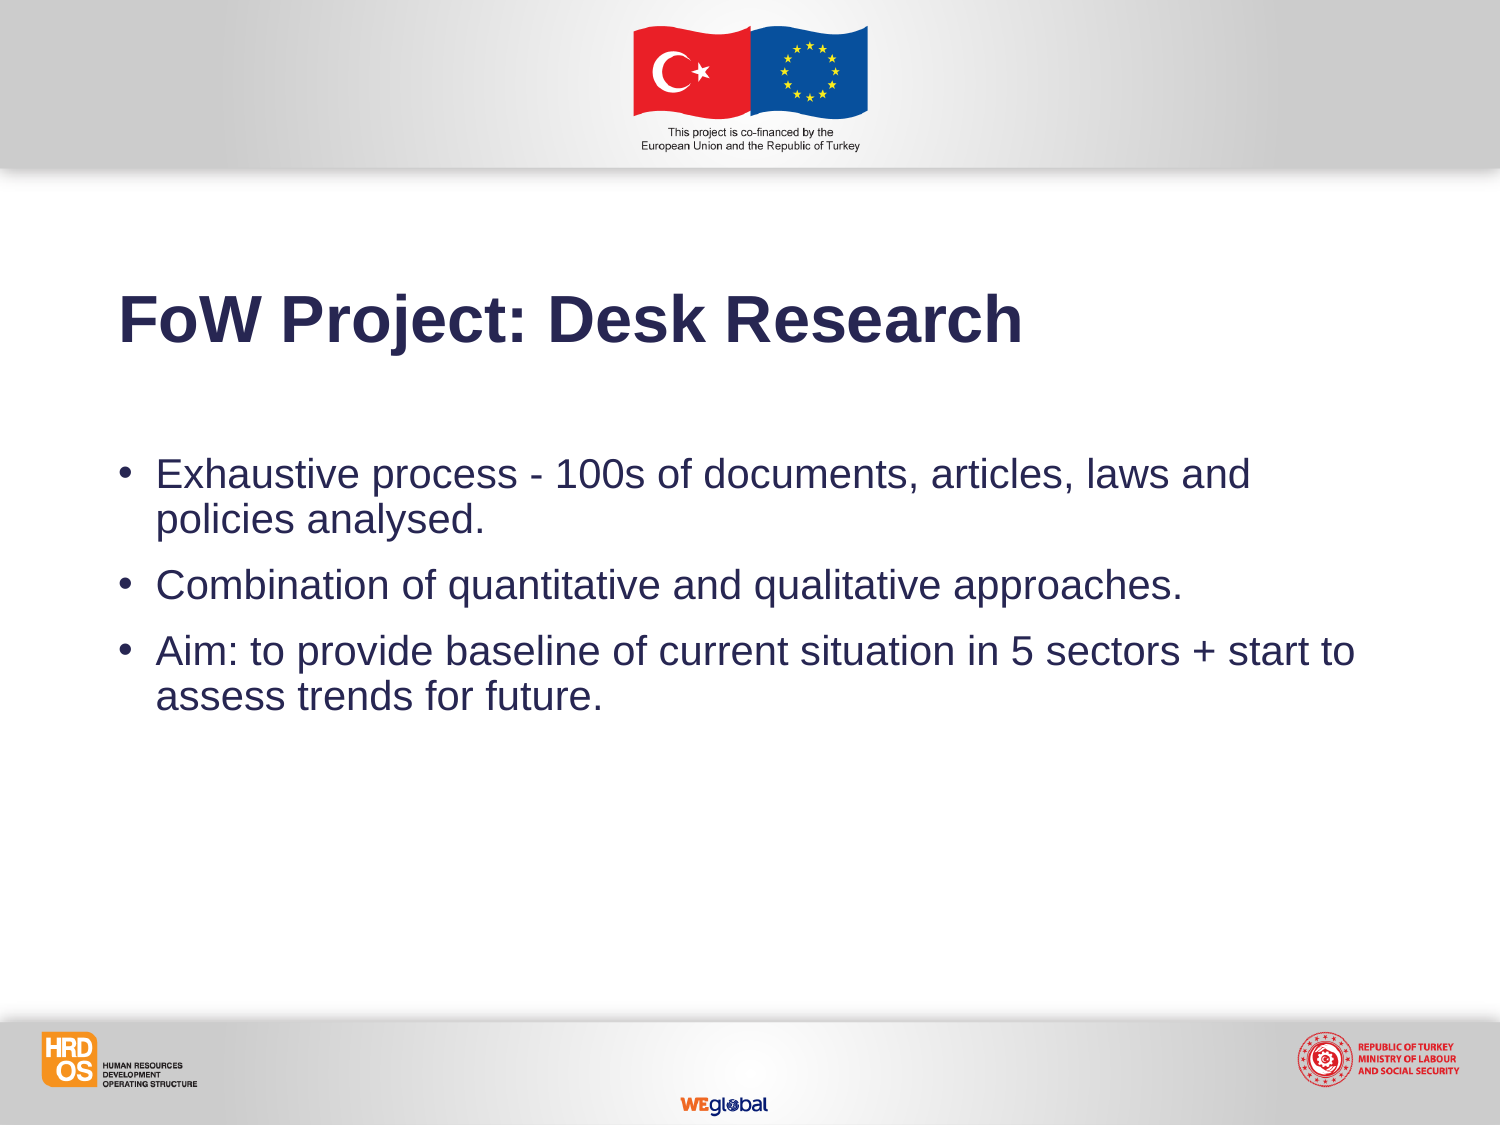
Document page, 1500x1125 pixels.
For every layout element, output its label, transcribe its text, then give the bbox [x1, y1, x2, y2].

list FoW Project: Desk Research Exhaustive process - 100s of documents, articles, laws and policies analysed. Combination of quantitative and qualitative approaches. Aim: to provide baseline of current situation in 5 sectors + start to assess trends for future. [103, 196, 1397, 1005]
picture [0, 0, 1500, 1125]
